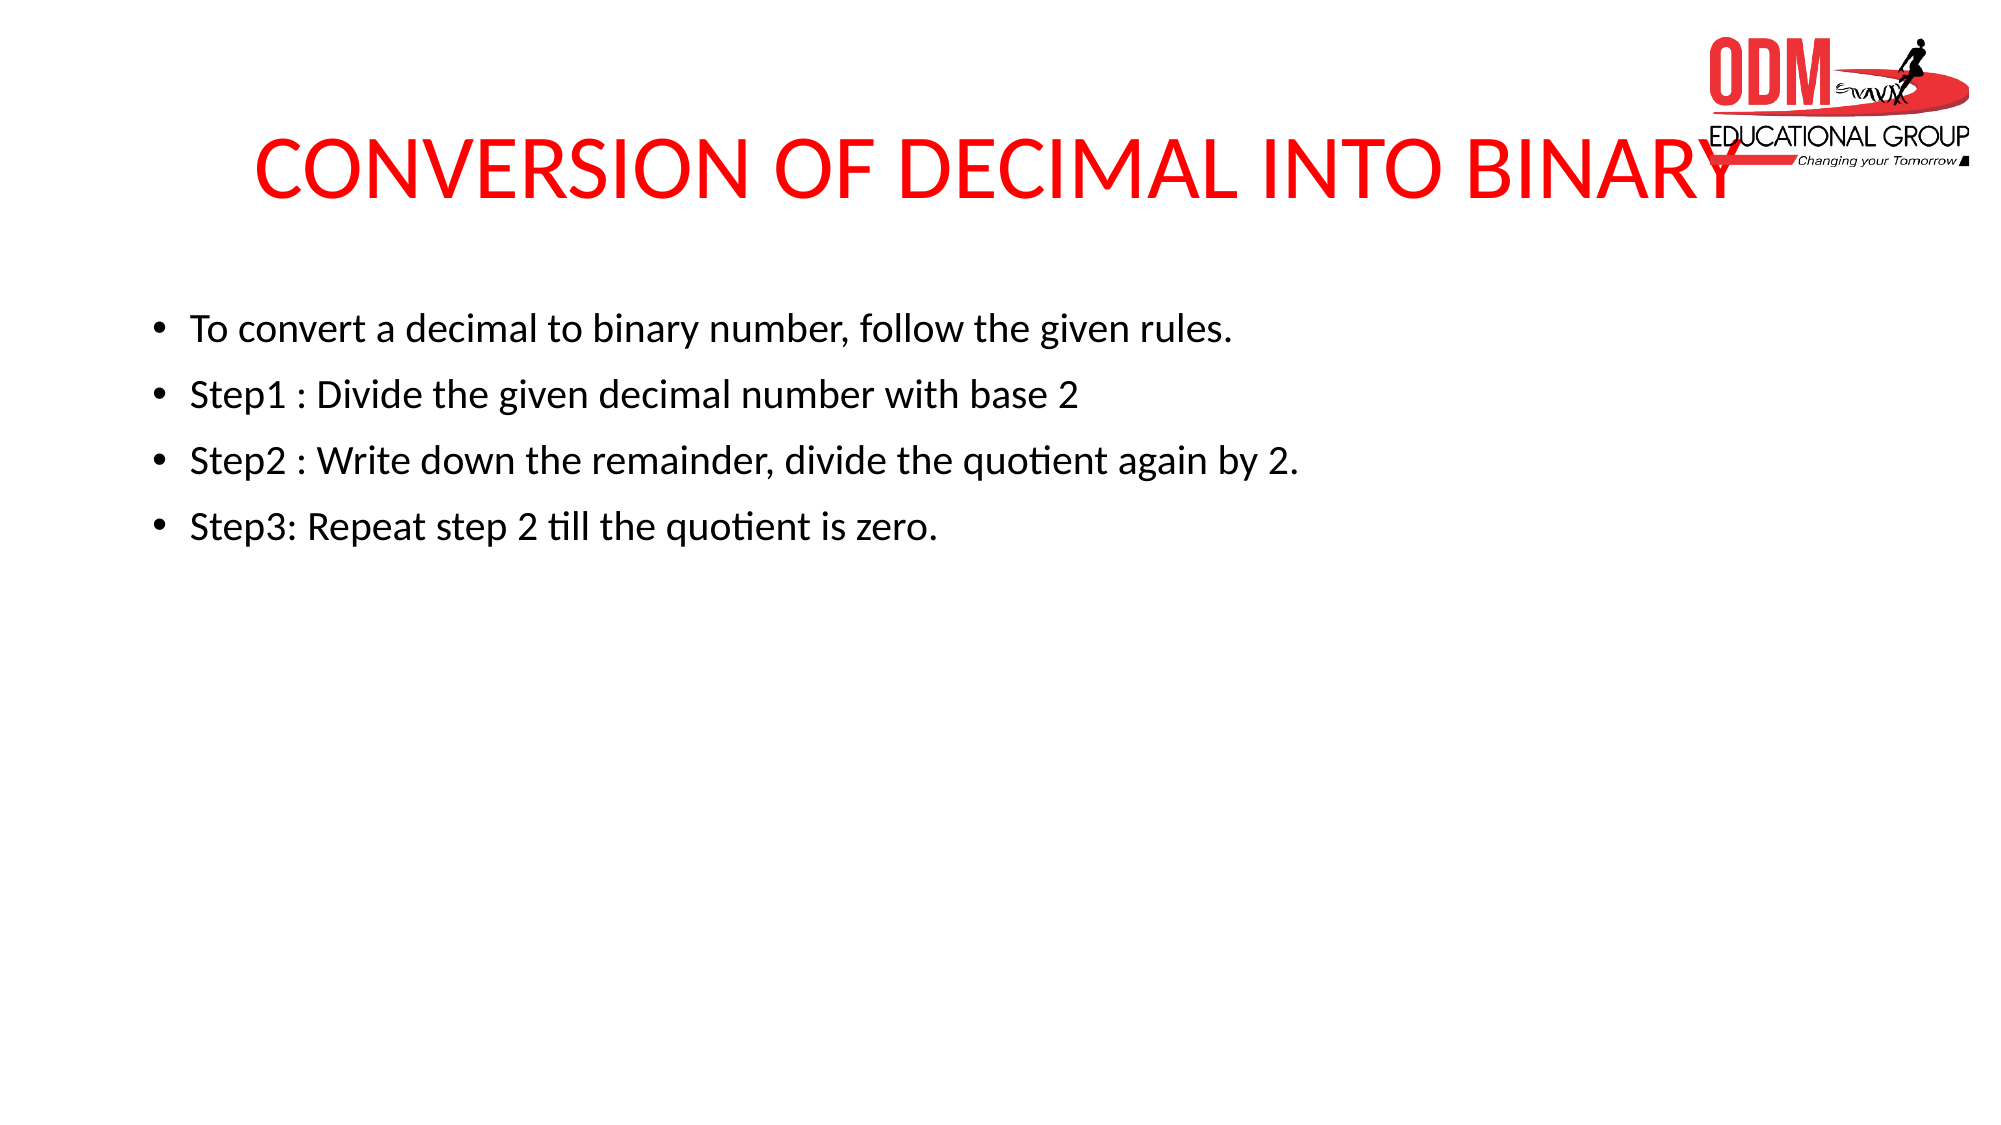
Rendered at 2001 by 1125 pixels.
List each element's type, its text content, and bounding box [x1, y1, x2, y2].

title CONVERSION OF DECIMAL INTO BINARY [137, 59, 1863, 278]
list To convert a decimal to binary number, follow the given rules. Step1 : Divide the given decimal number with base 2 Step2 : Write down the remainder, divide the quotient again by 2. Step3: Repeat step 2 till the quotient is zero. [137, 299, 1863, 1014]
text_box [1710, 37, 1970, 167]
